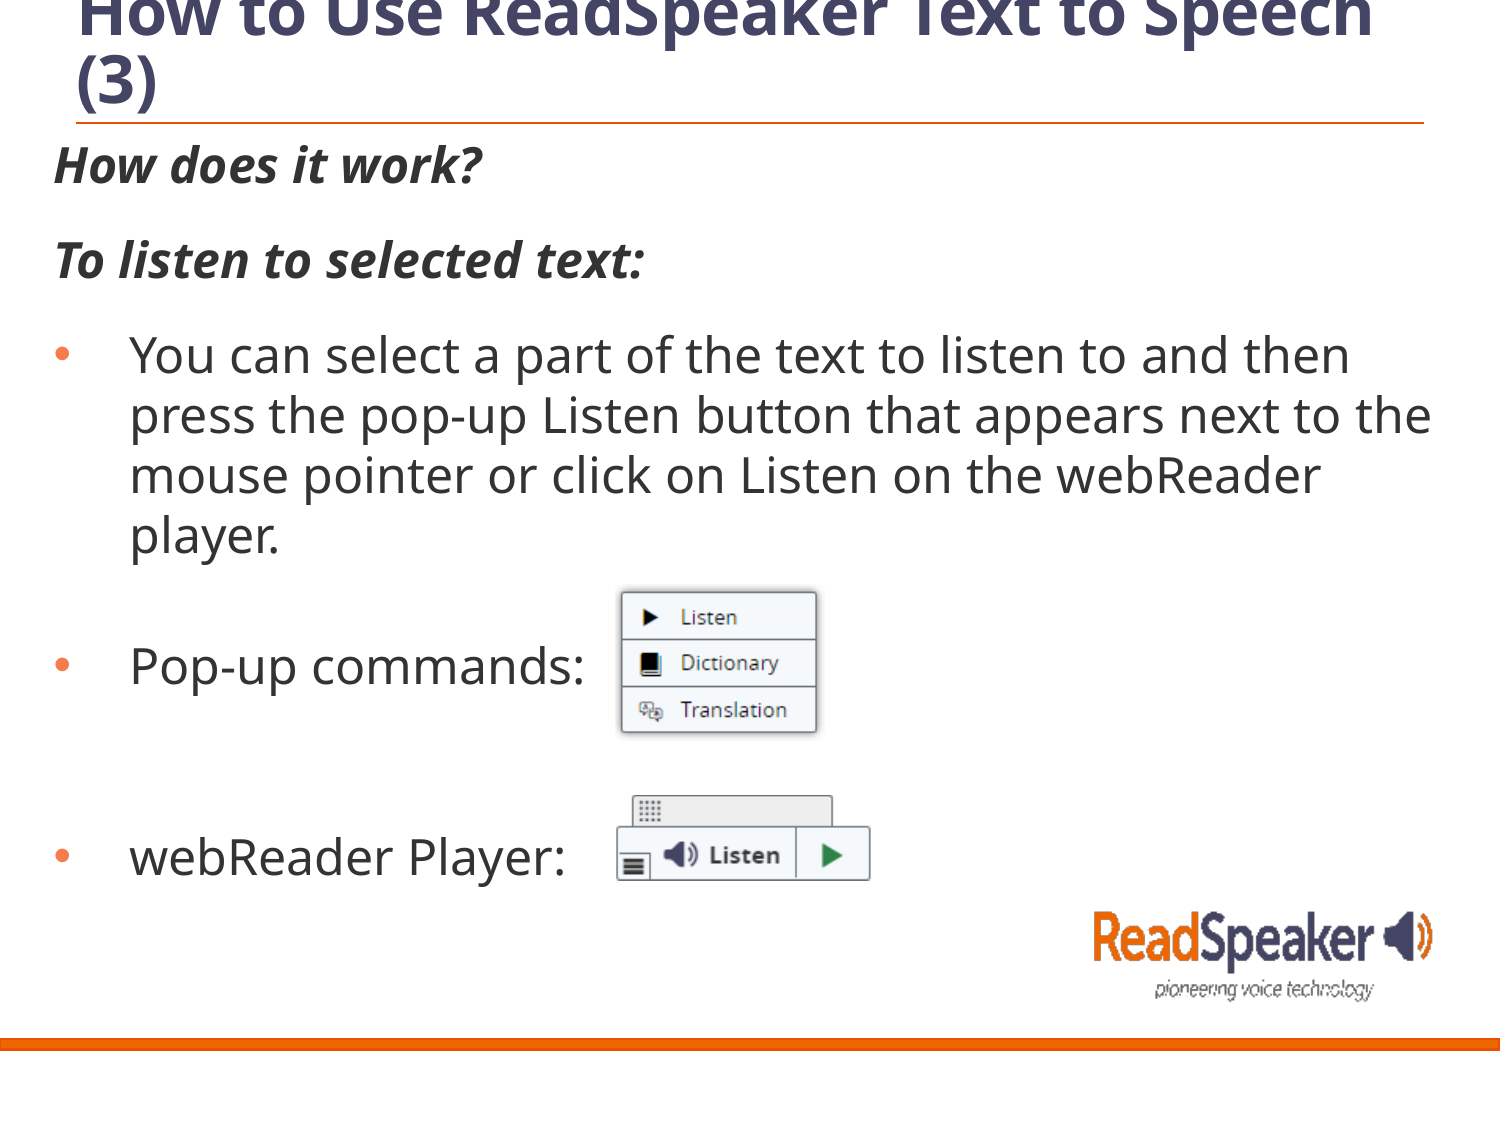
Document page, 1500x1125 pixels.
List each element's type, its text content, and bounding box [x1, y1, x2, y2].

picture [614, 583, 826, 741]
picture [1068, 890, 1459, 1010]
text_box Pop-up commands: [53, 634, 594, 728]
text_box How does it work? To listen to selected text: You can select a part of the text to listen to and then press the pop-up Listen button that appears next to the mouse pointer or click on Listen on the webReader player. [53, 133, 1435, 572]
picture [614, 794, 874, 882]
text_box webReader Player: [53, 824, 594, 918]
title How to Use ReadSpeaker Text to Speech (3) [61, 31, 1474, 125]
